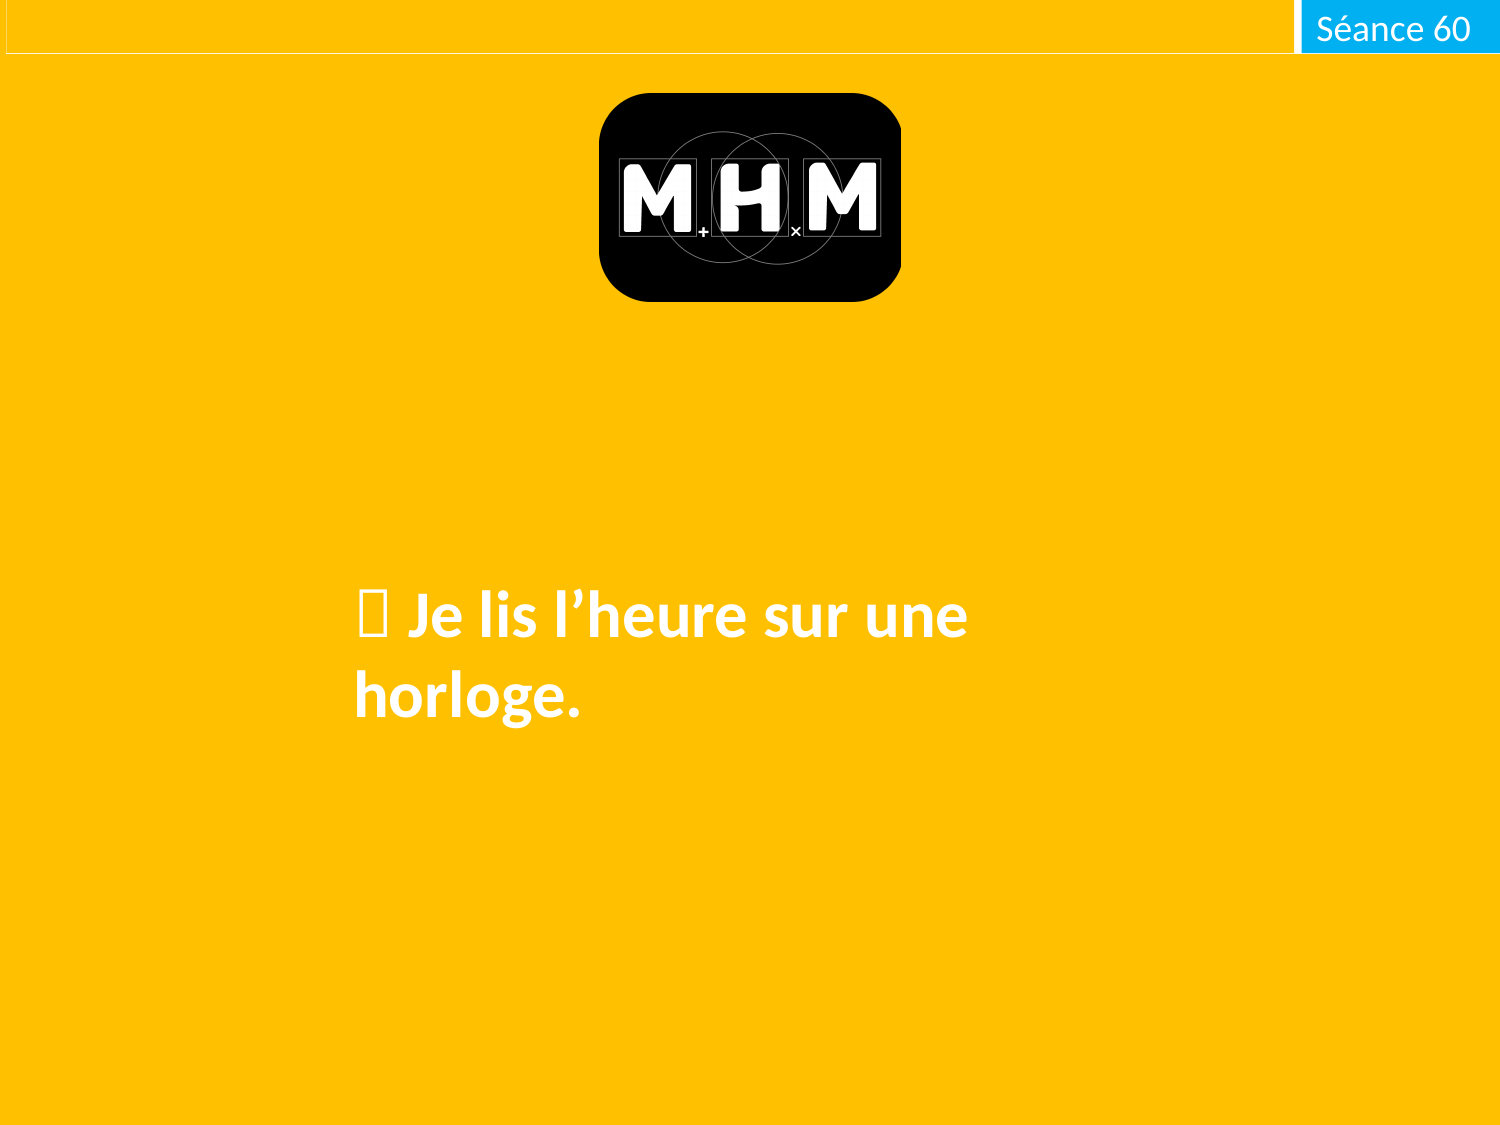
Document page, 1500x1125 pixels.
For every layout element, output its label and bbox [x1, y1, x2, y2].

text_box [0, 54, 1500, 1125]
